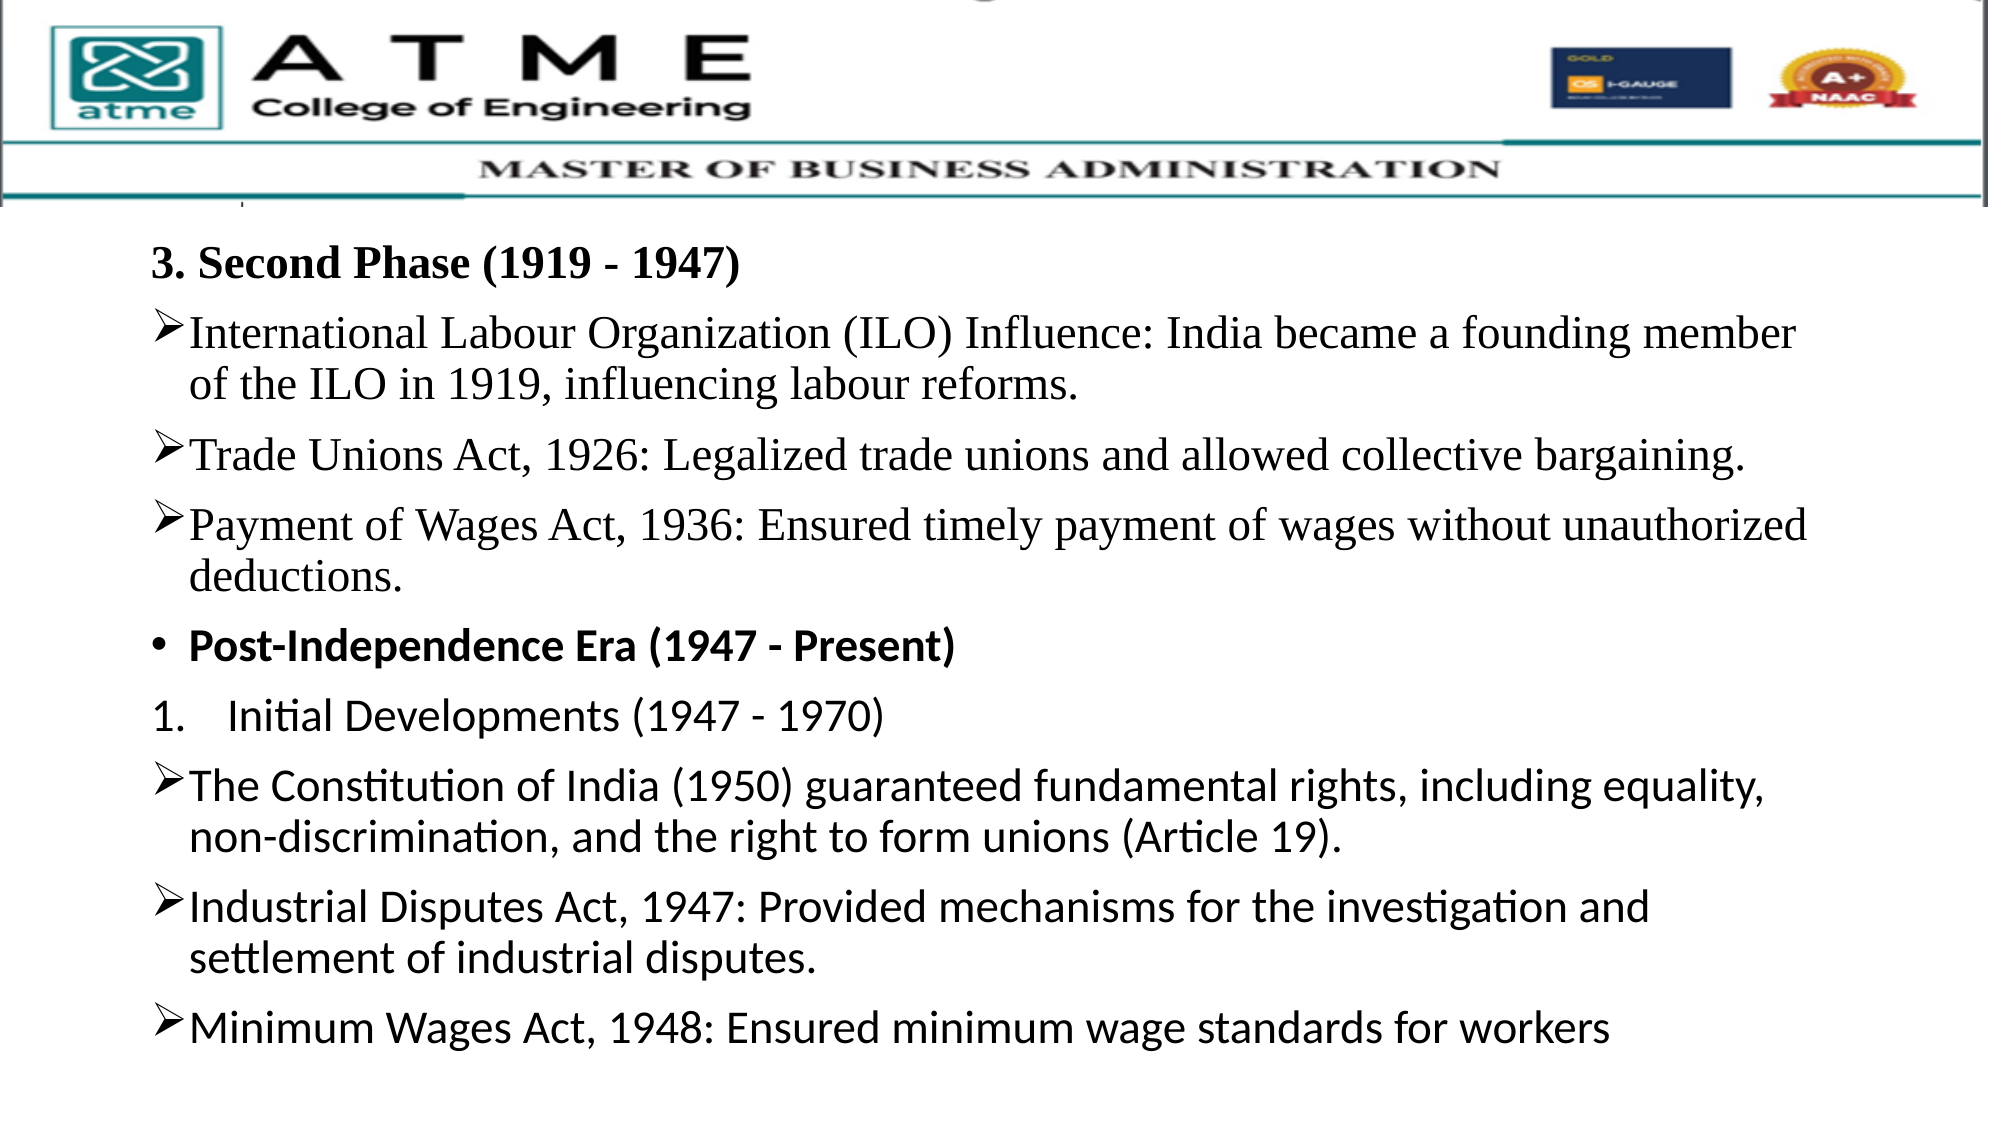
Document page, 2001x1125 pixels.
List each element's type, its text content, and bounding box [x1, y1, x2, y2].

list 3. Second Phase (1919 - 1947) International Labour Organization (ILO) Influence: India became a founding member of the ILO in 1919, influencing labour reforms. Trade Unions Act, 1926: Legalized trade unions and allowed collective bargaining. Payment of Wages Act, 1936: Ensured timely payment of wages without unauthorized deductions. Post-Independence Era (1947 - Present) Initial Developments (1947 - 1970) The Constitution of India (1950) guaranteed fundamental rights, including equality, non-discrimination, and the right to form unions (Article 19). Industrial Disputes Act, 1947: Provided mechanisms for the investigation and settlement of industrial disputes. Minimum Wages Act, 1948: Ensured minimum wage standards for workers [135, 230, 1861, 1065]
picture [0, 0, 1988, 207]
